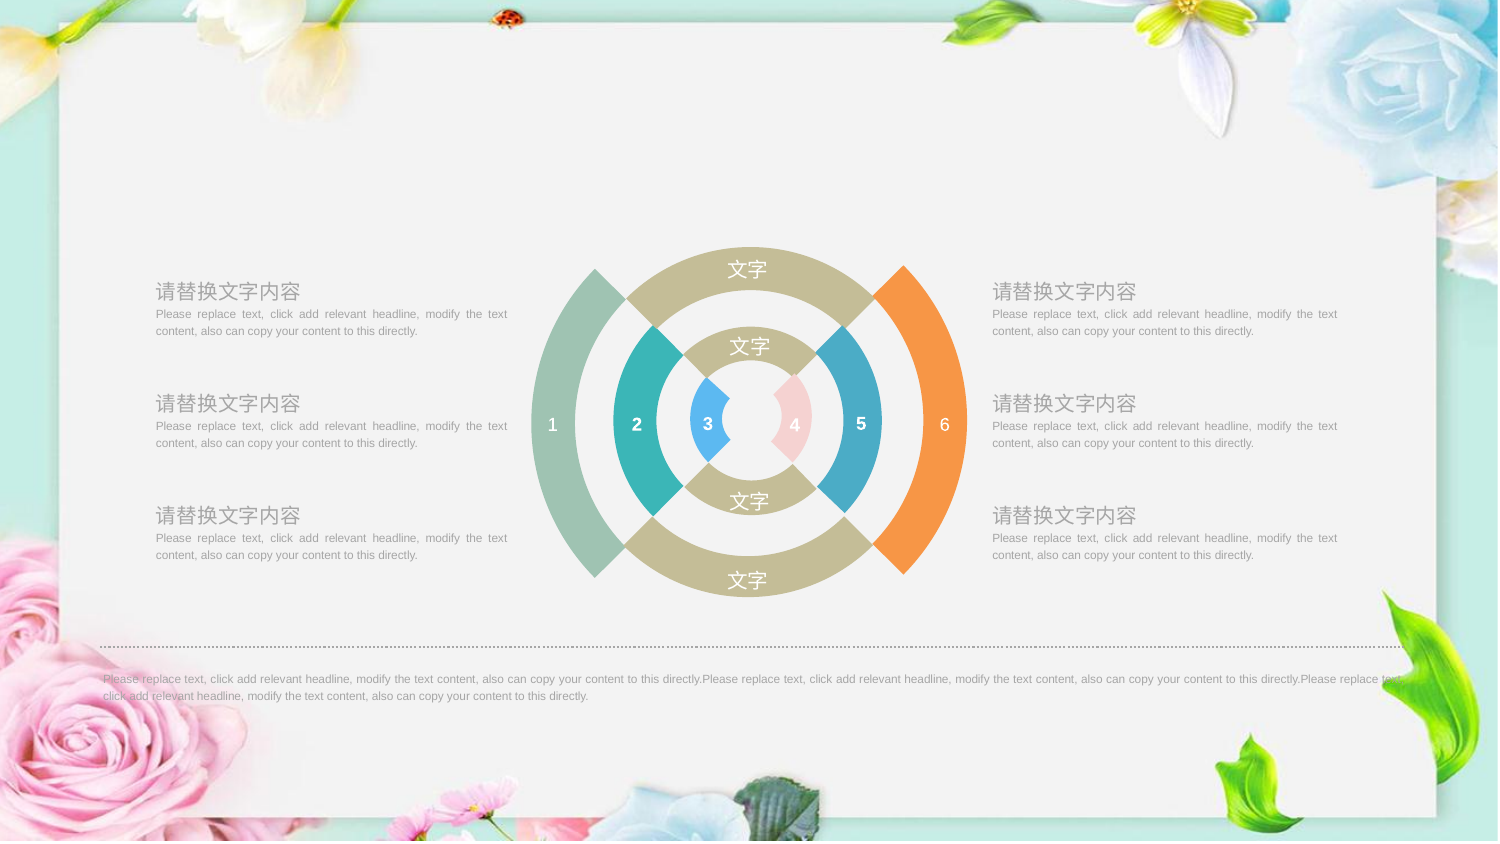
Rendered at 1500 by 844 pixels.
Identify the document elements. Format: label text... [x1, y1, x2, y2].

picture [0, 0, 1498, 841]
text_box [529, 200, 970, 644]
text_box Please replace text, click add relevant headline, modify the text content, also can copy your content to this directly.Please replace text, click add relevant headline, modify the text content, also can copy your content to this directly.Please replace text, click add relevant headline, modify the text content, also can copy your content to this directly. [103, 668, 1406, 703]
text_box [992, 274, 1338, 563]
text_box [155, 274, 508, 563]
